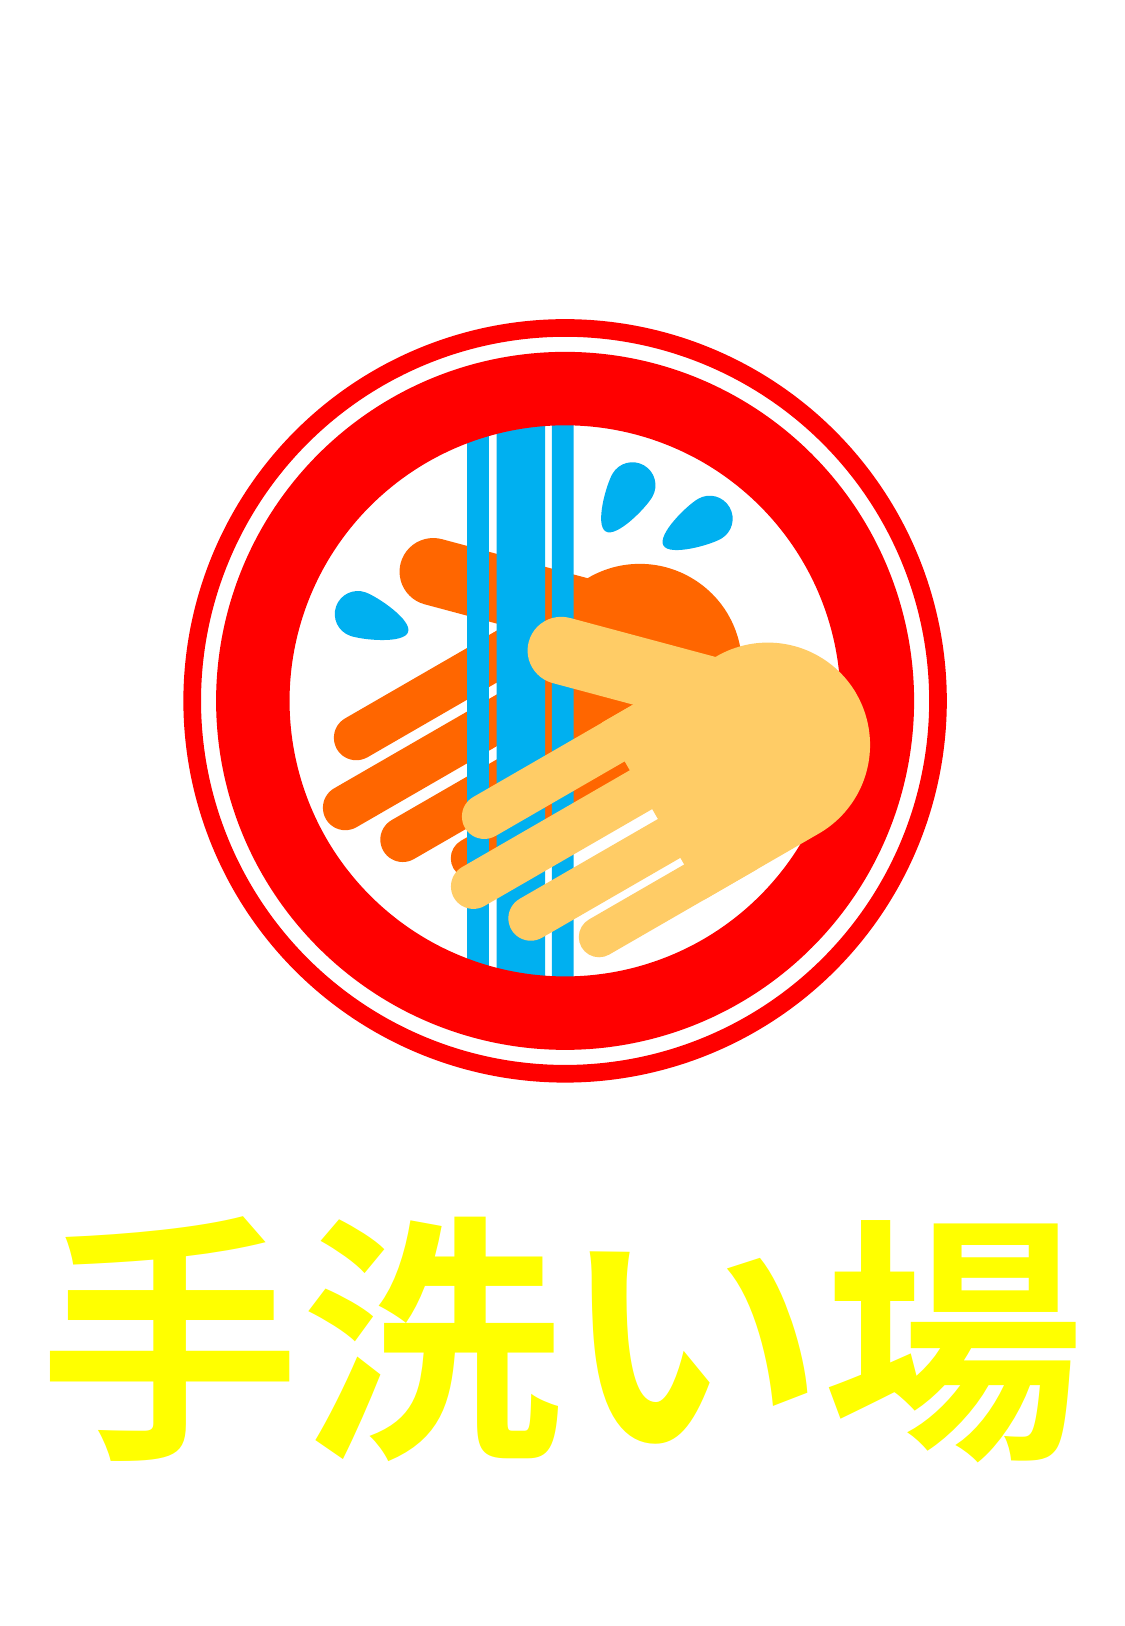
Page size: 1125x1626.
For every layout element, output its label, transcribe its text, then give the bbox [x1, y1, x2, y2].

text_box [183, 318, 948, 1083]
text_box 手洗い場 [0, 1170, 1125, 1498]
